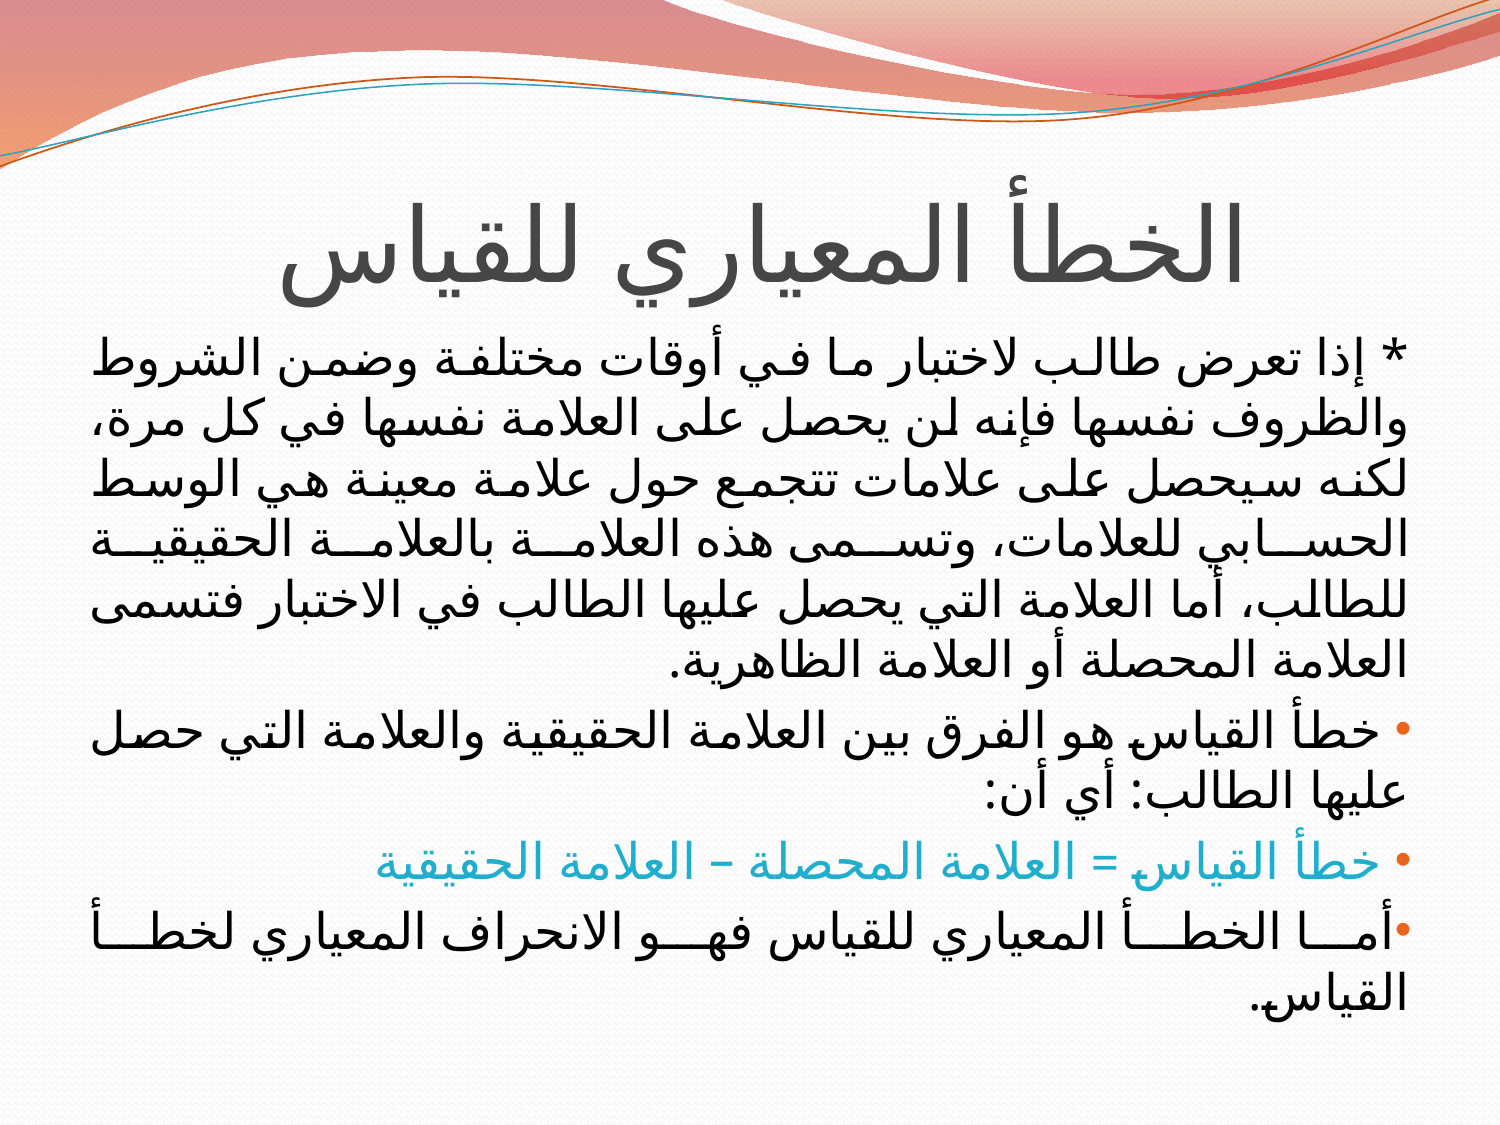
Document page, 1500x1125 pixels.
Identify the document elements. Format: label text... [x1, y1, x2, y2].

title الخطأ المعياري للقياس [75, 115, 1425, 303]
list * إذا تعرض طالب لاختبار ما في أوقات مختلفة وضمن الشروط والظروف نفسها فإنه لن يحصل على العلامة نفسها في كل مرة، لكنه سيحصل على علامات تتجمع حول علامة معينة هي الوسط الحسابي للعلامات، وتسمى هذه العلامة بالعلامة الحقيقية للطالب، أما العلامة التي يحصل عليها الطالب في الاختبار فتسمى العلامة المحصلة أو العلامة الظاهرية. خطأ القياس هو الفرق بين العلامة الحقيقية والعلامة التي حصل عليها الطالب: أي أن: خطأ القياس = العلامة المحصلة – العلامة الحقيقية أما الخطأ المعياري للقياس فهو الانحراف المعياري لخطأ القياس. [75, 317, 1425, 1038]
